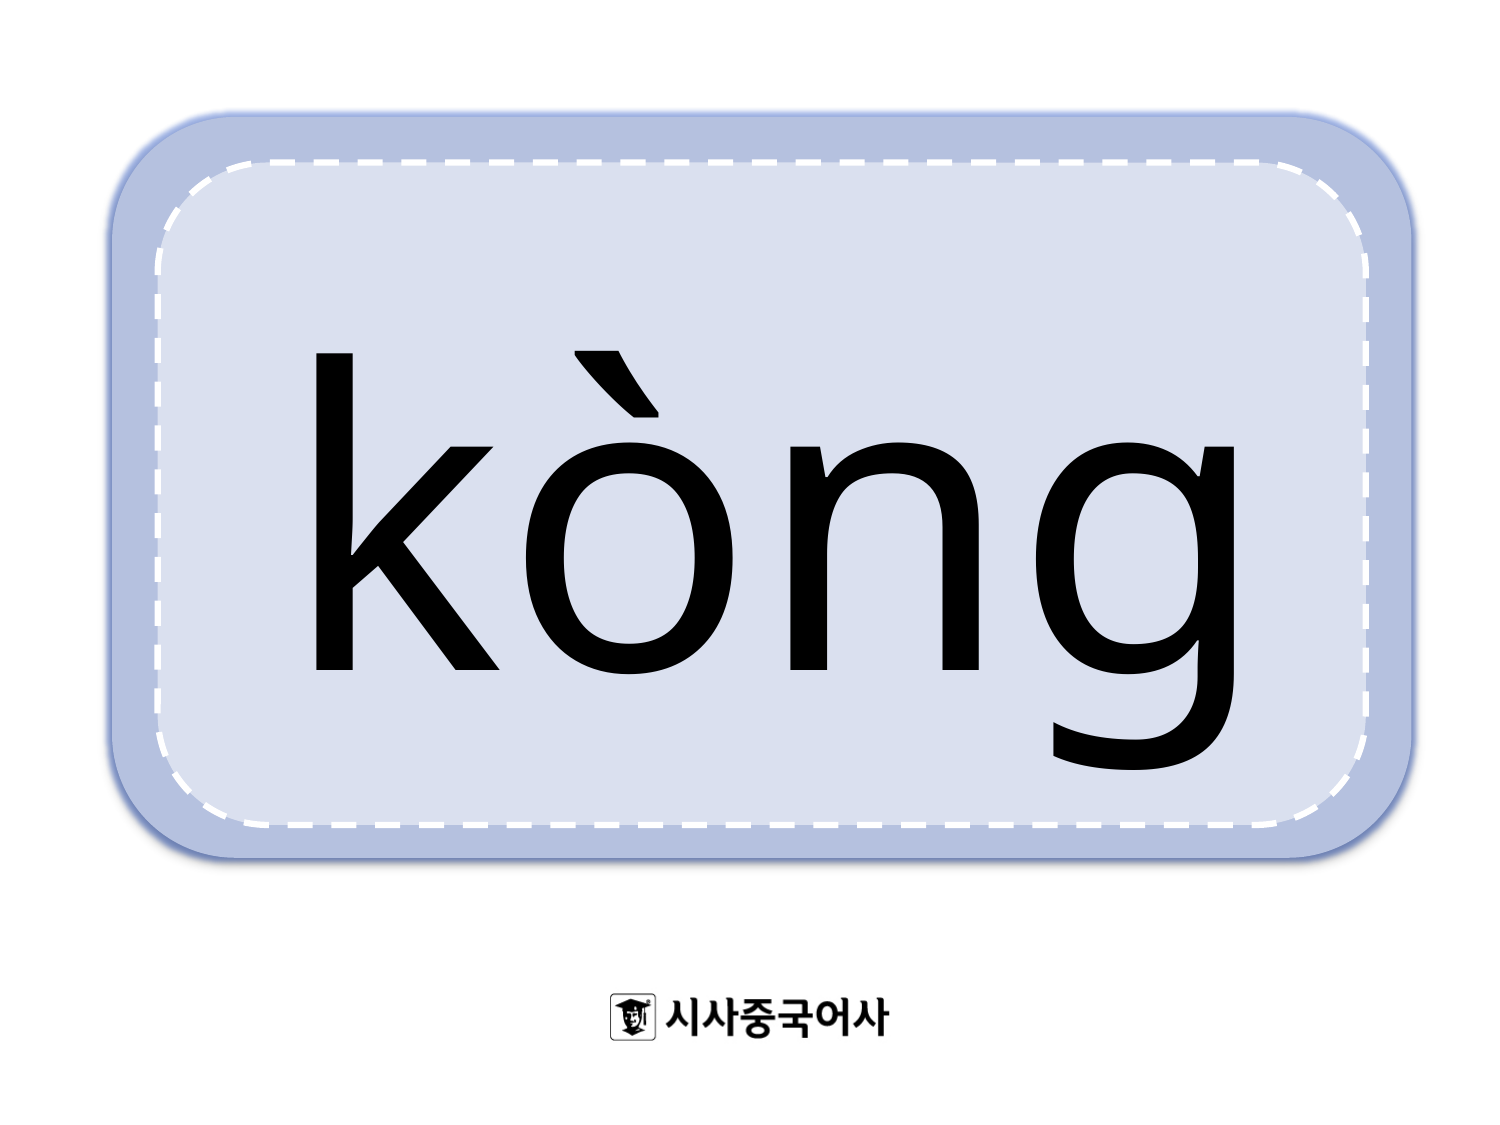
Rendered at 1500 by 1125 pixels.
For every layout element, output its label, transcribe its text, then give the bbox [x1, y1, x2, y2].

text_box [162, 160, 1371, 824]
text_box kòng [171, 172, 1380, 836]
picture [602, 987, 898, 1047]
